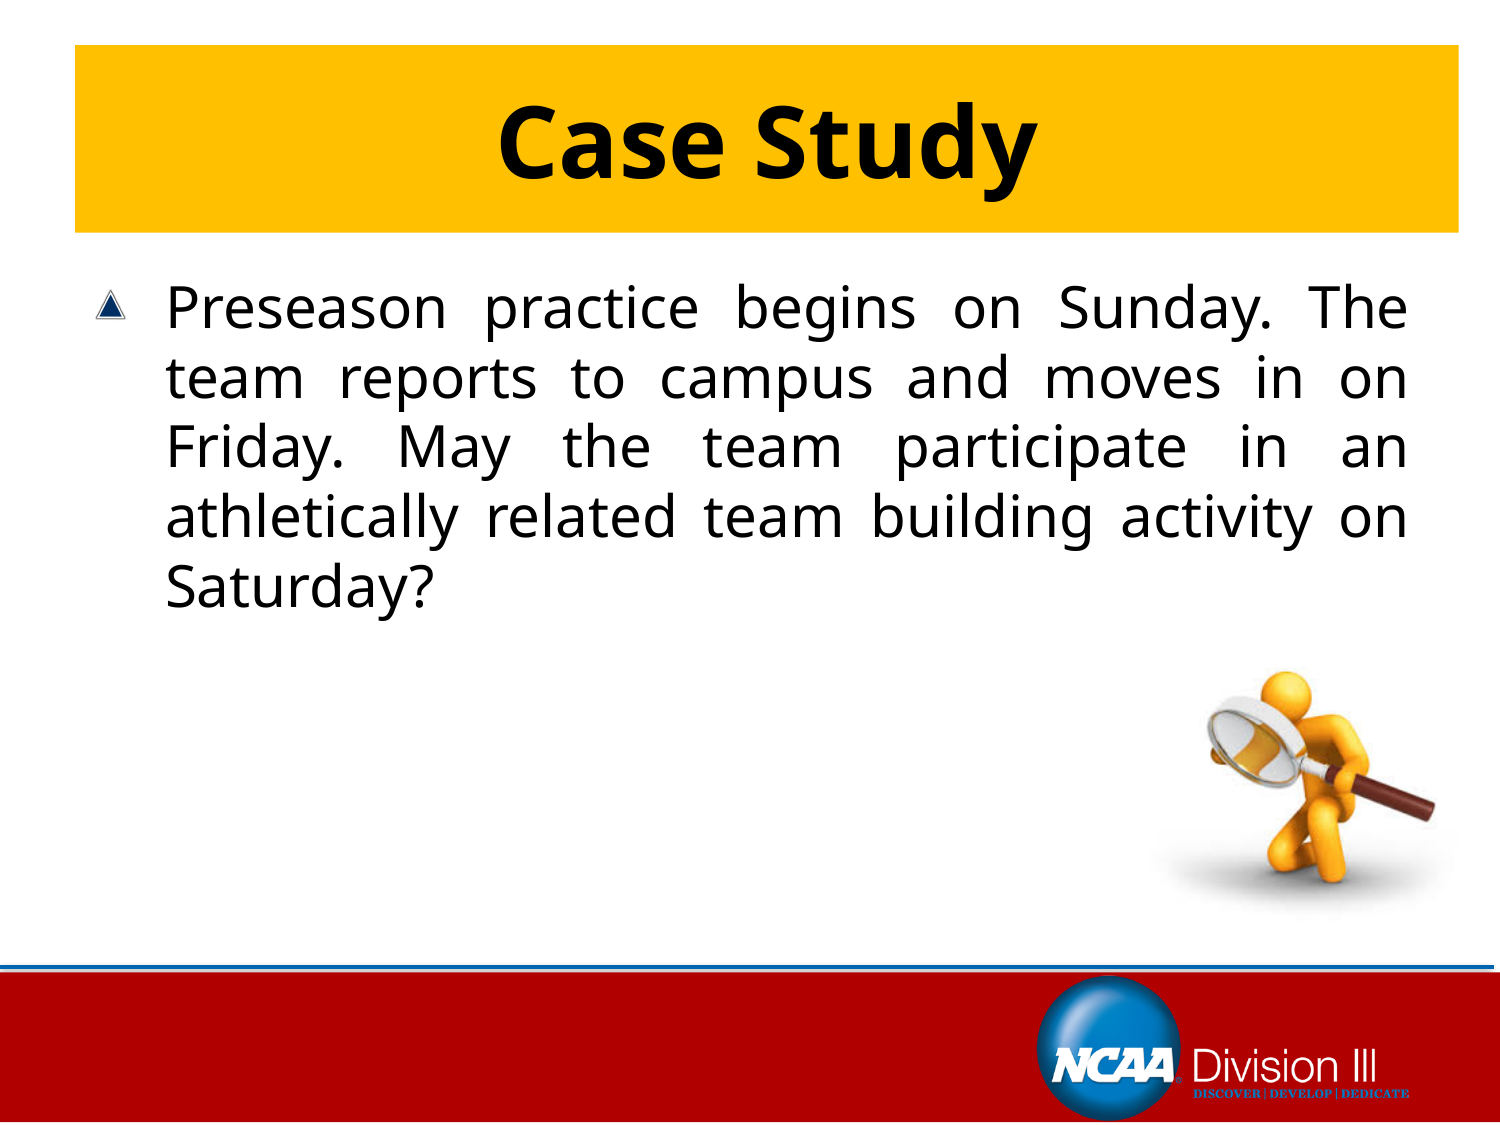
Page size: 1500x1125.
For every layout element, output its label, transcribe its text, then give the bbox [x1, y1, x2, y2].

picture [1021, 947, 1423, 1125]
title Case Study [75, 45, 1459, 233]
picture [1135, 656, 1459, 941]
picture [90, 284, 131, 326]
list Preseason practice begins on Sunday. The team reports to campus and moves in on Friday. May the team participate in an athletically related team building activity on Saturday? [75, 262, 1425, 941]
